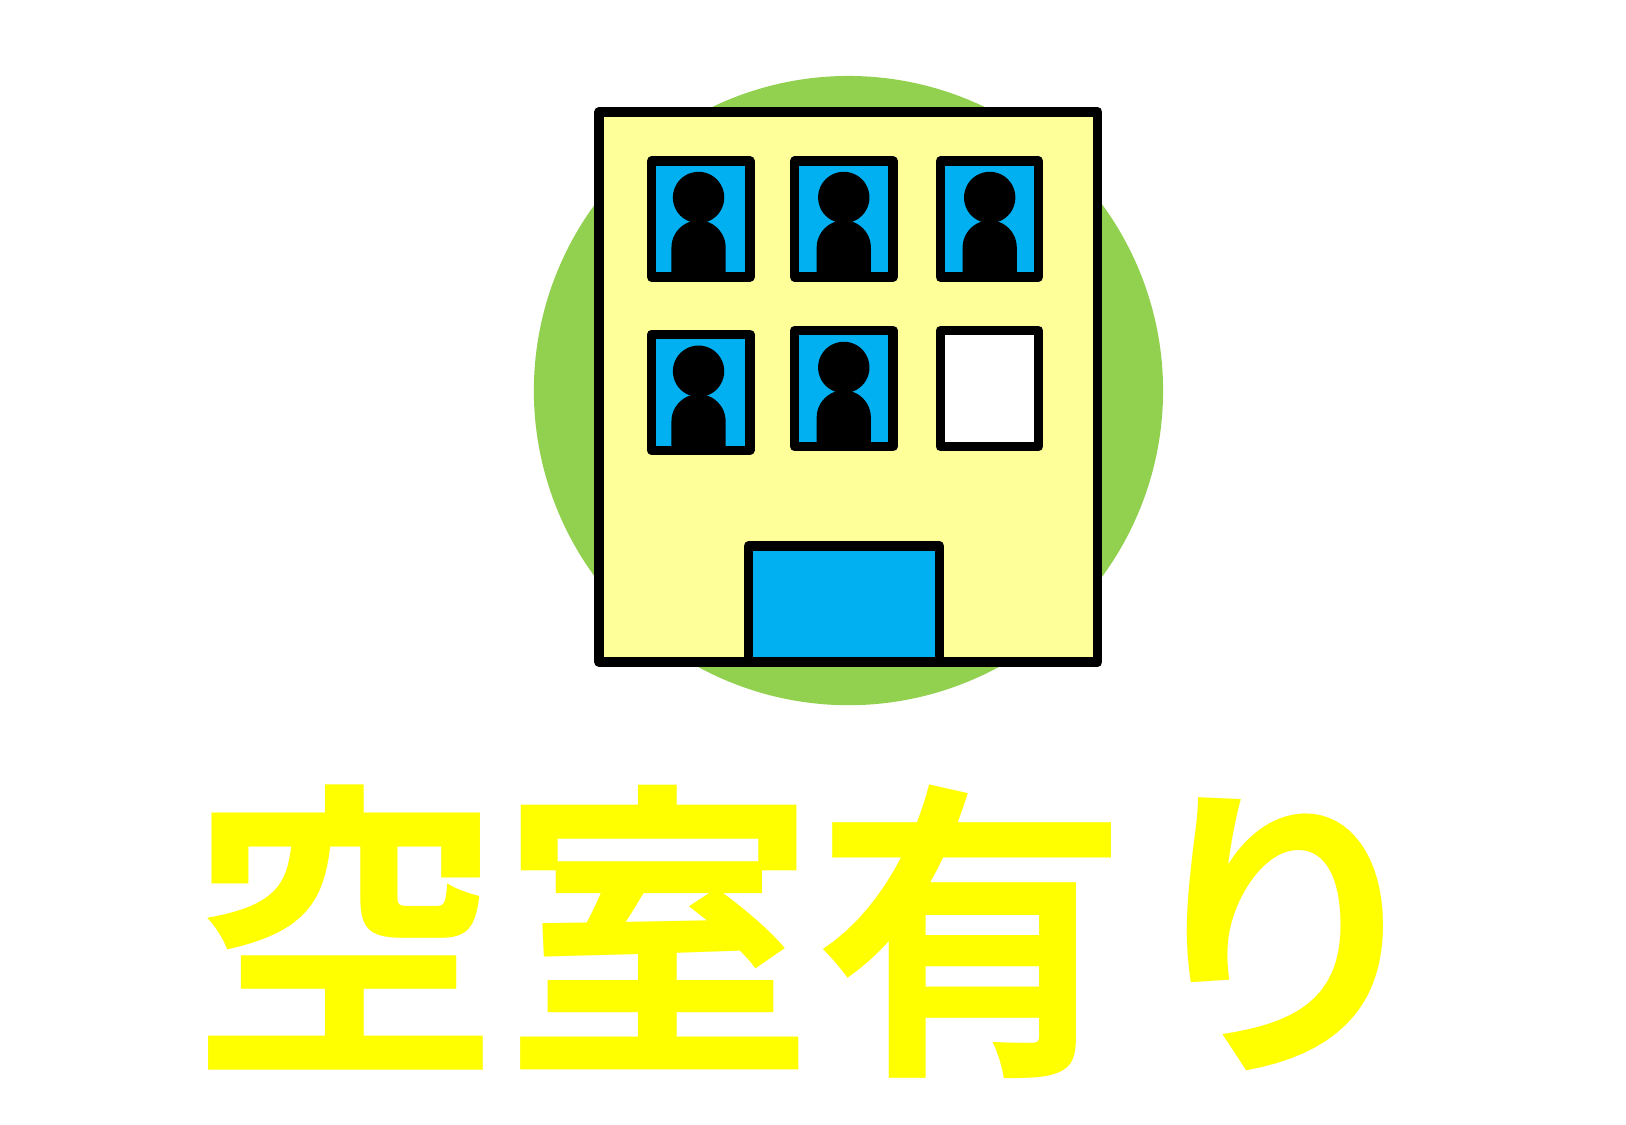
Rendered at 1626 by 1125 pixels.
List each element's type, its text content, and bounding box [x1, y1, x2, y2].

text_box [533, 75, 1164, 706]
text_box 空室有り [37, 730, 1595, 1120]
